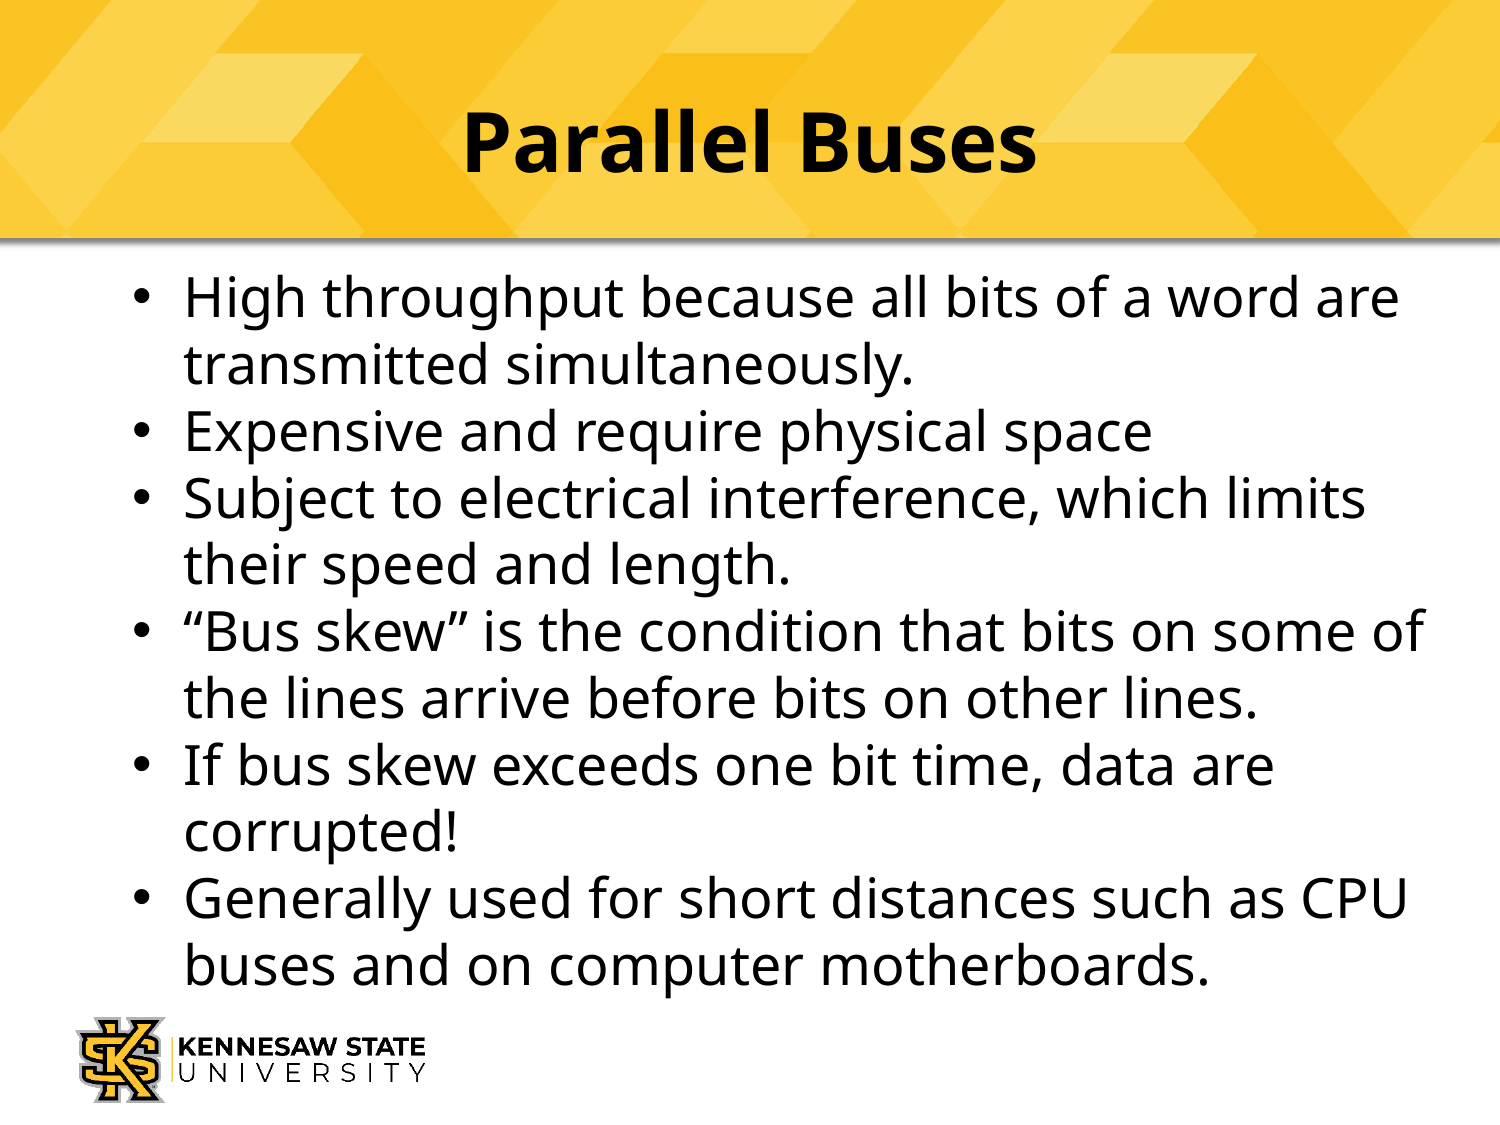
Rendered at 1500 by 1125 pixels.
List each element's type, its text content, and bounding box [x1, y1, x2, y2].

list High throughput because all bits of a word are transmitted simultaneously. Expensive and require physical space Subject to electrical interference, which limits their speed and length. “Bus skew” is the condition that bits on some of the lines arrive before bits on other lines. If bus skew exceeds one bit time, data are corrupted! Generally used for short distances such as CPU buses and on computer motherboards. [117, 254, 1442, 1016]
picture [75, 1017, 425, 1103]
title Parallel Buses [75, 45, 1425, 233]
picture [0, 0, 1500, 251]
